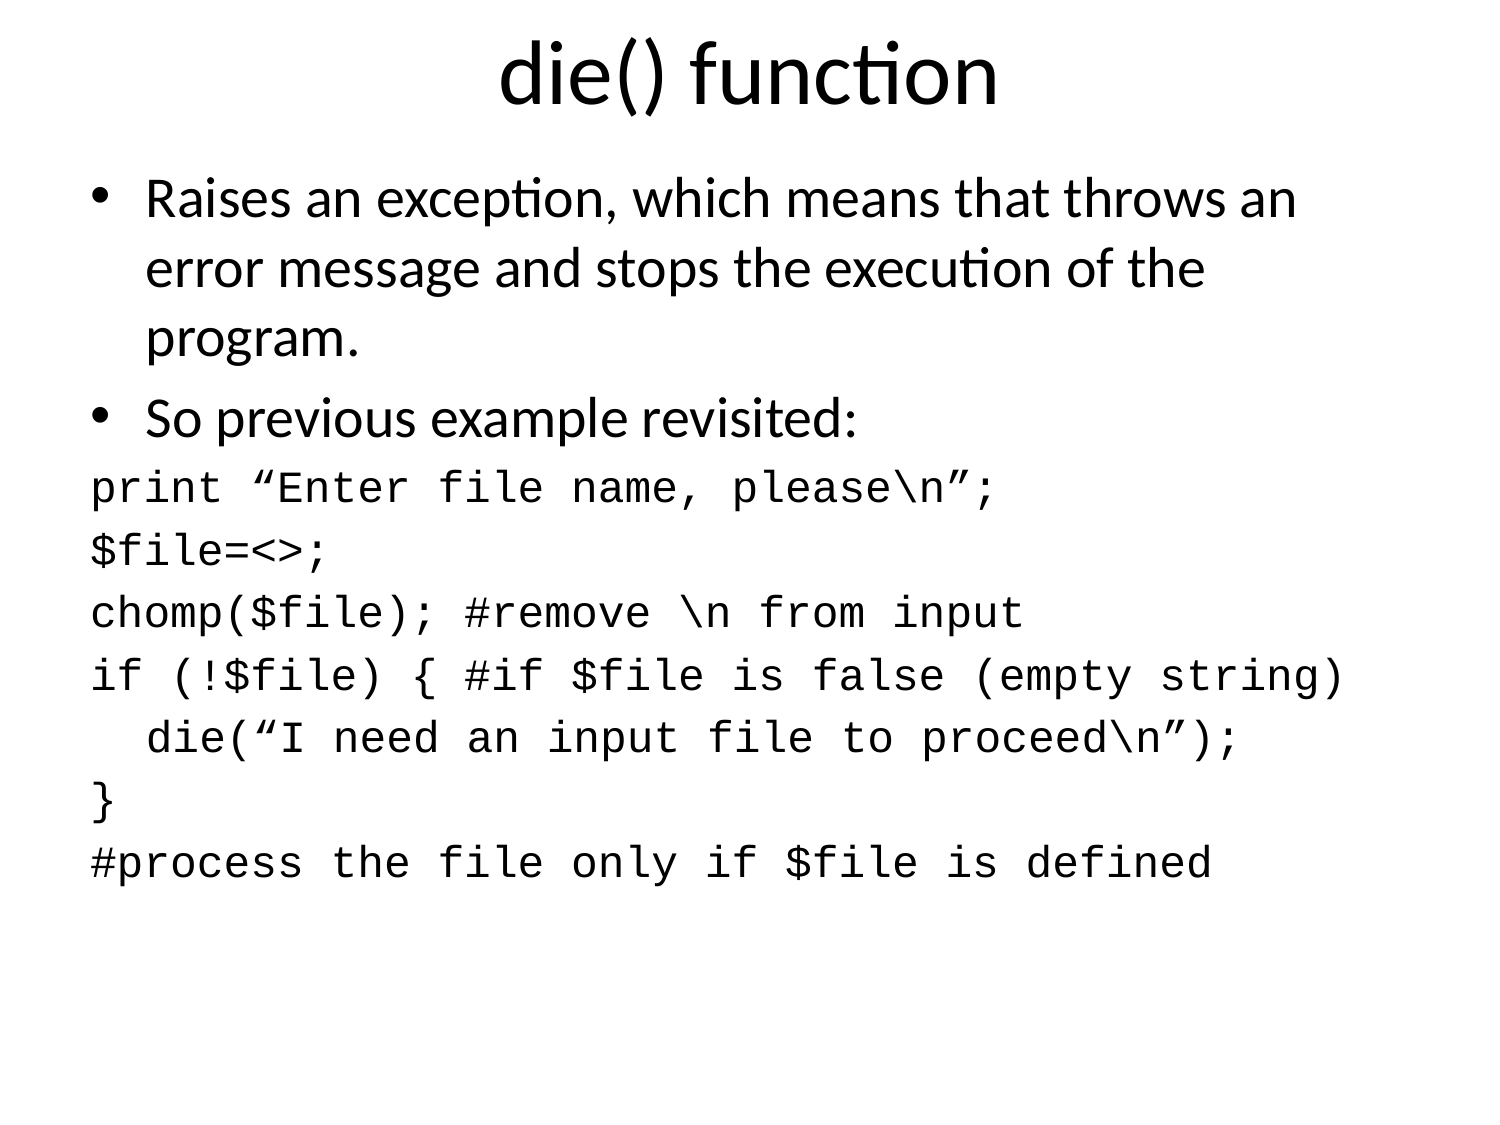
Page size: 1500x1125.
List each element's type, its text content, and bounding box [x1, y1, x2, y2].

list Raises an exception, which means that throws an error message and stops the execution of the program. So previous example revisited: print “Enter file name, please\n”; $file=<>; chomp($file); #remove \n from input if (!$file) { #if $file is false (empty string) die(“I need an input file to proceed\n”); } #process the file only if $file is defined [75, 152, 1425, 895]
title die() function [75, 0, 1425, 152]
